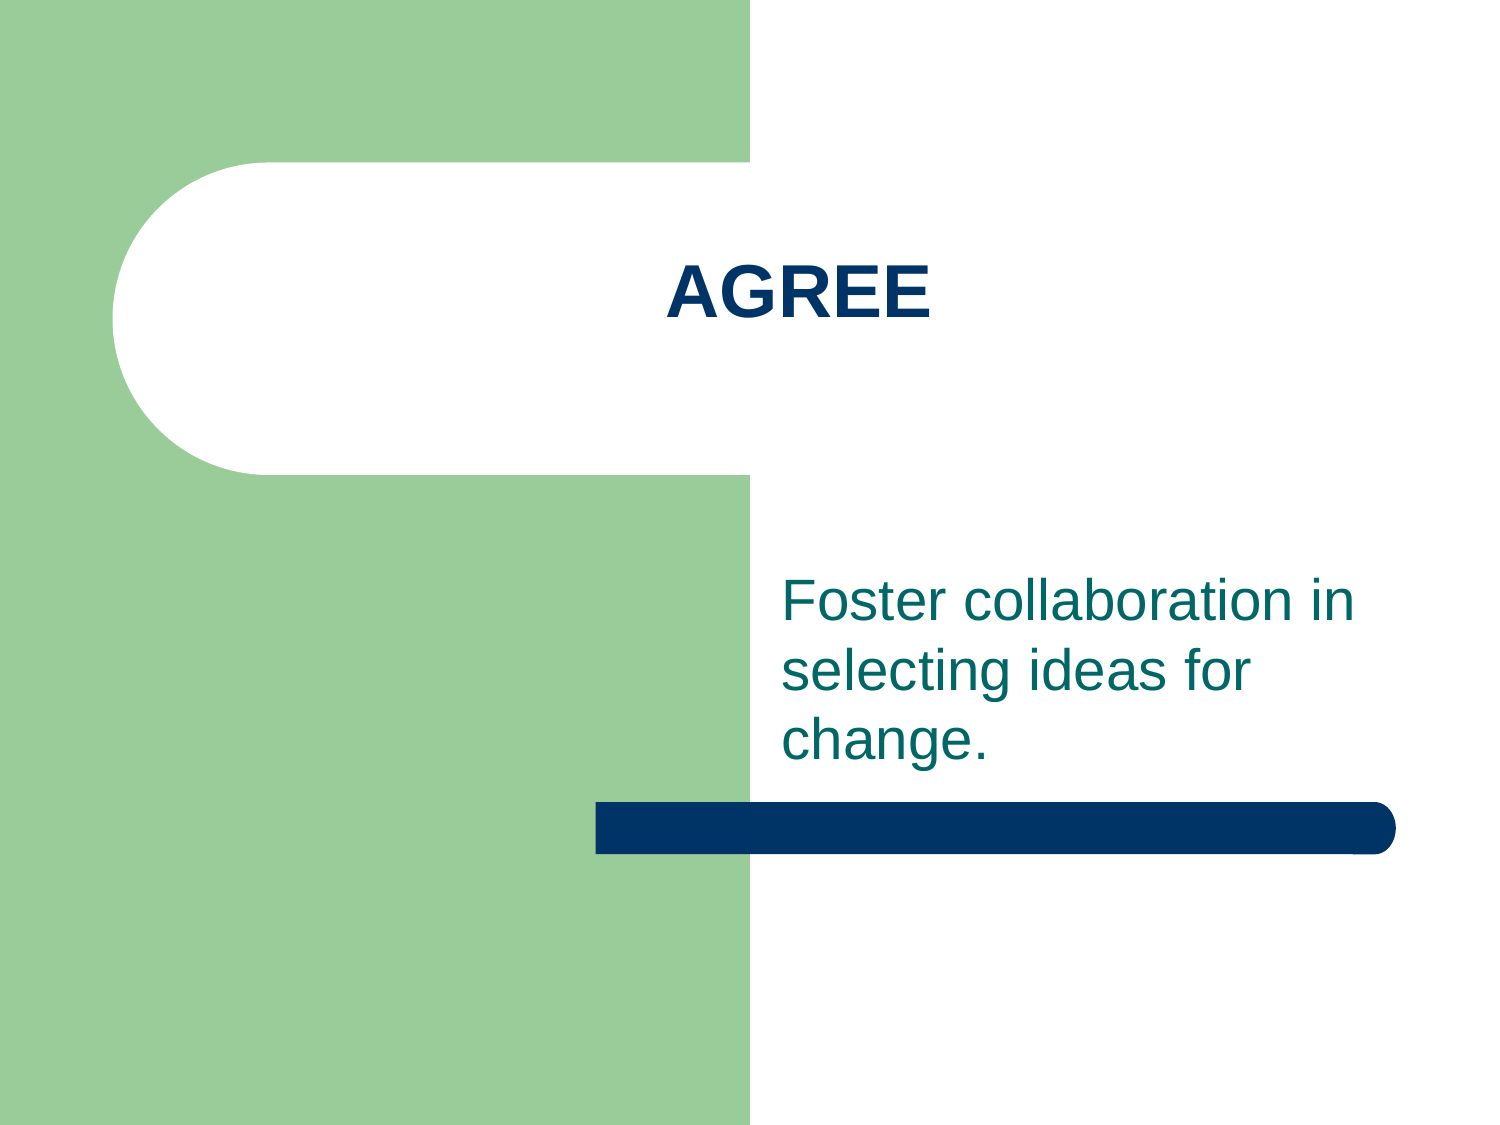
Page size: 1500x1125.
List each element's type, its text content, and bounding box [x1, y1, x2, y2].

subtitle Foster collaboration in selecting ideas for change. [766, 479, 1426, 780]
title AGREE [123, 136, 1475, 450]
